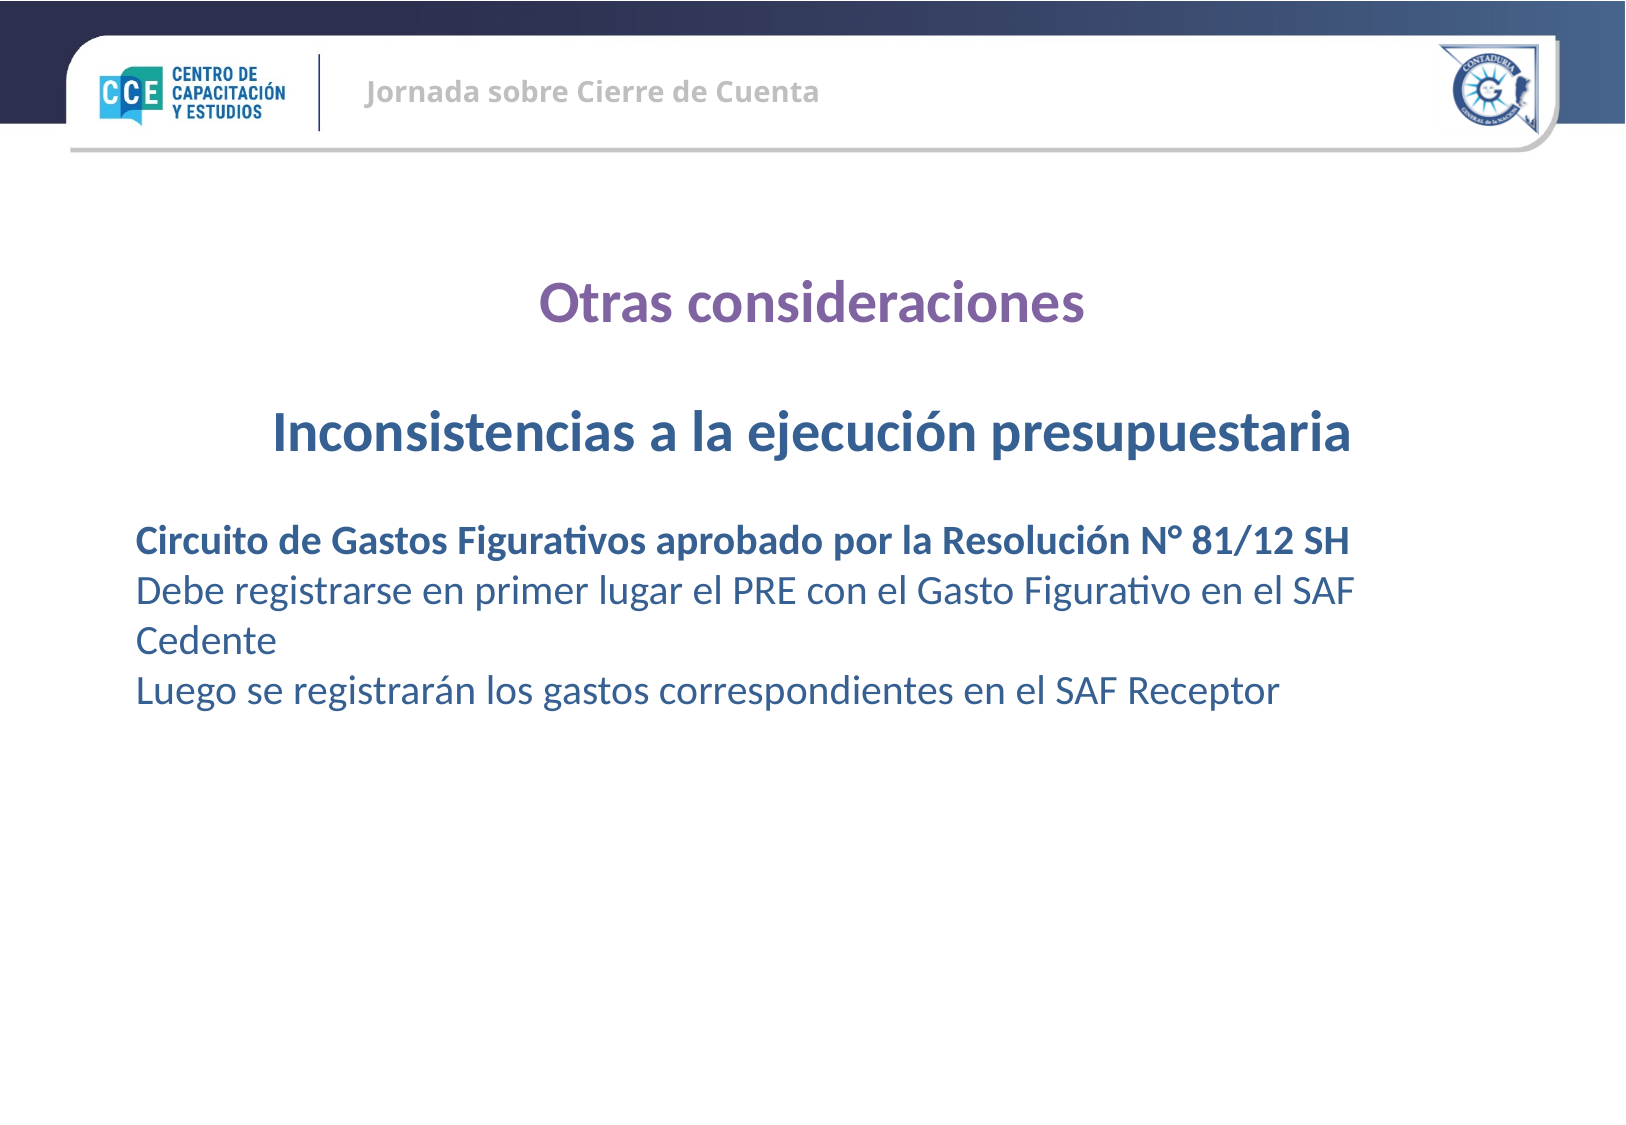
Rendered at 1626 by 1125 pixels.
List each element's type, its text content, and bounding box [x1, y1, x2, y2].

picture [0, 1, 1625, 156]
list Inconsistencias a la ejecución presupuestaria Circuito de Gastos Figurativos aprobado por la Resolución N° 81/12 SH Debe registrarse en primer lugar el PRE con el Gasto Figurativo en el SAF Cedente Luego se registrarán los gastos correspondientes en el SAF Receptor [121, 385, 1504, 974]
title Otras consideraciones [0, 255, 1625, 343]
